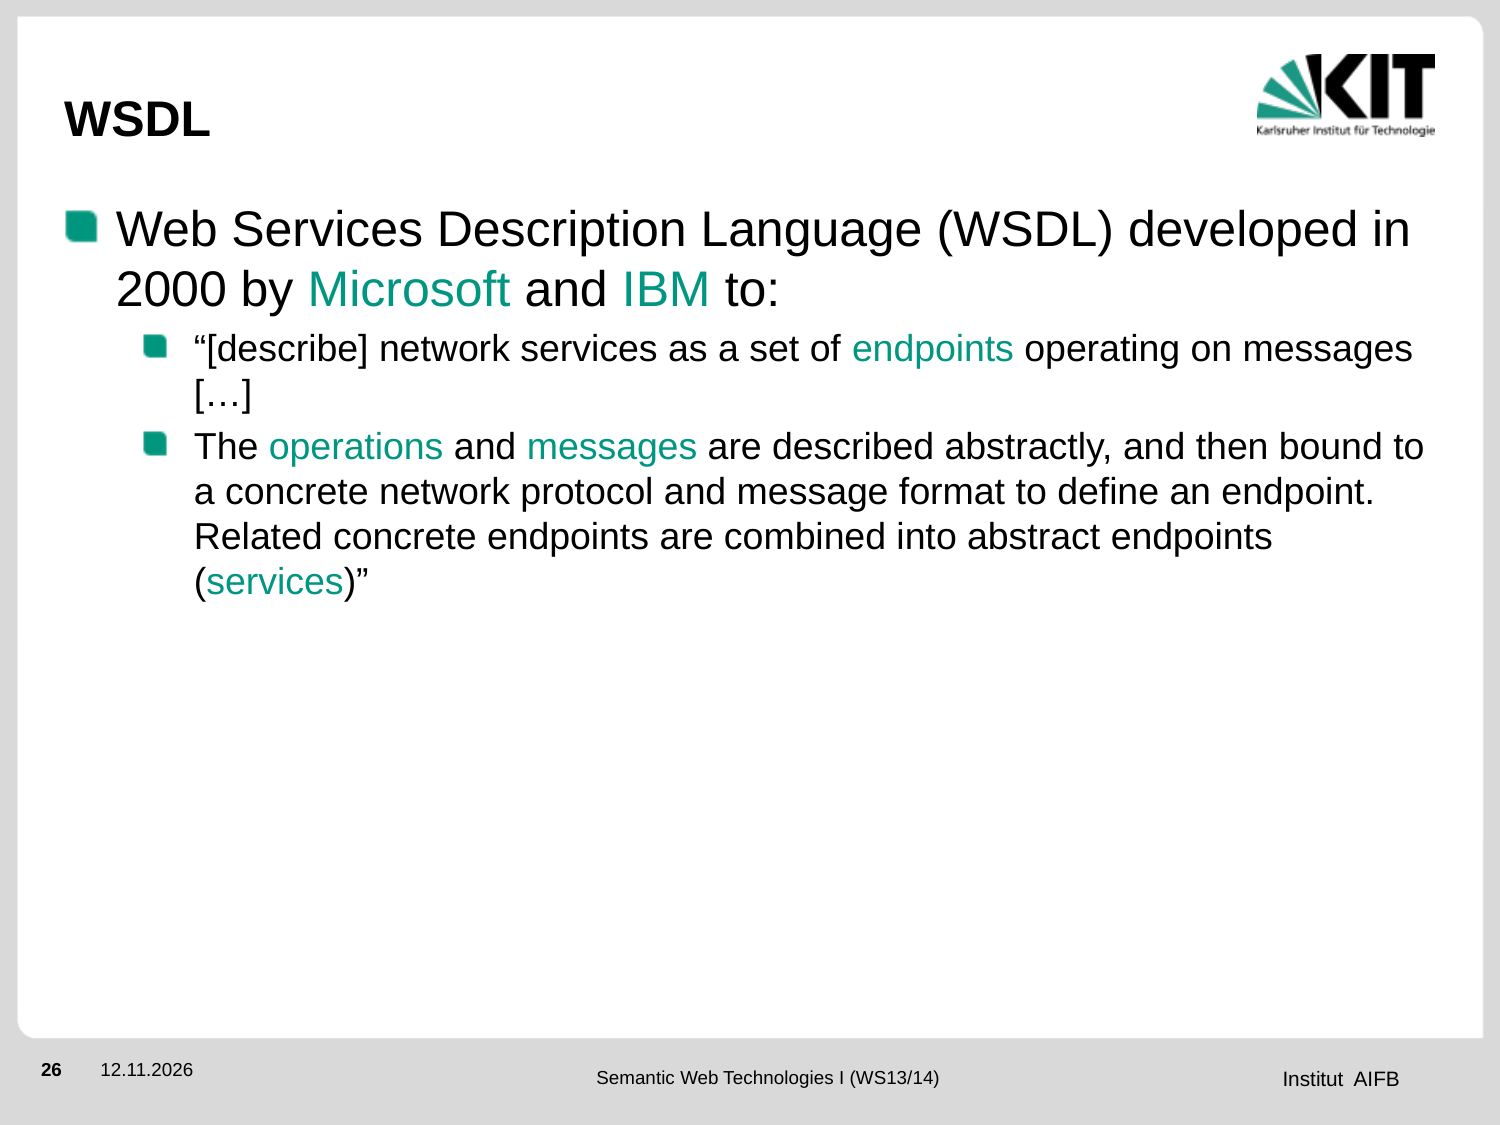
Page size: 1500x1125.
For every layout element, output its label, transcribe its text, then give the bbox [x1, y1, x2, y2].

title WSDL [64, 54, 1198, 147]
picture [0, 0, 1500, 1125]
list Web Services Description Language (WSDL) developed in 2000 by Microsoft and IBM to: “[describe] network services as a set of endpoints operating on messages […] The operations and messages are described abstractly, and then bound to a concrete network protocol and message format to define an endpoint. Related concrete endpoints are combined into abstract endpoints (services)” [64, 196, 1436, 1000]
